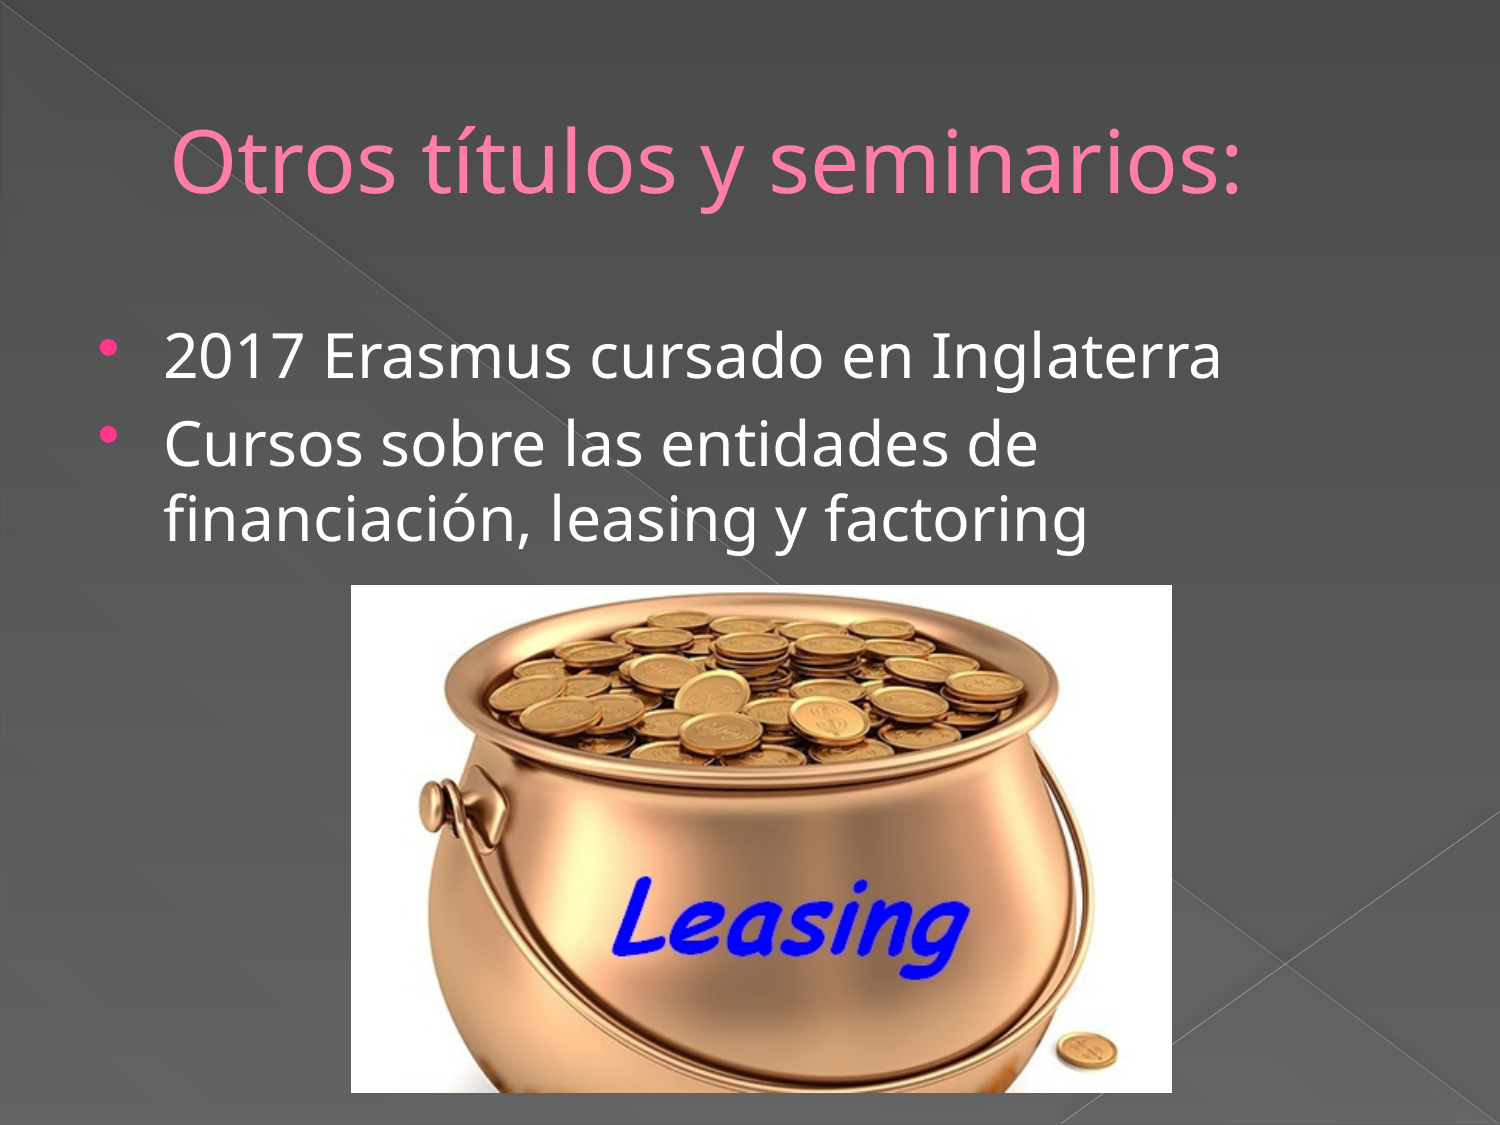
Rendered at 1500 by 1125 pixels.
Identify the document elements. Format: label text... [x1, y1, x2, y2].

list 2017 Erasmus cursado en Inglaterra Cursos sobre las entidades de financiación, leasing y factoring [75, 308, 1425, 1059]
picture [351, 585, 1173, 1093]
title Otros títulos y seminarios: [75, 43, 1425, 274]
